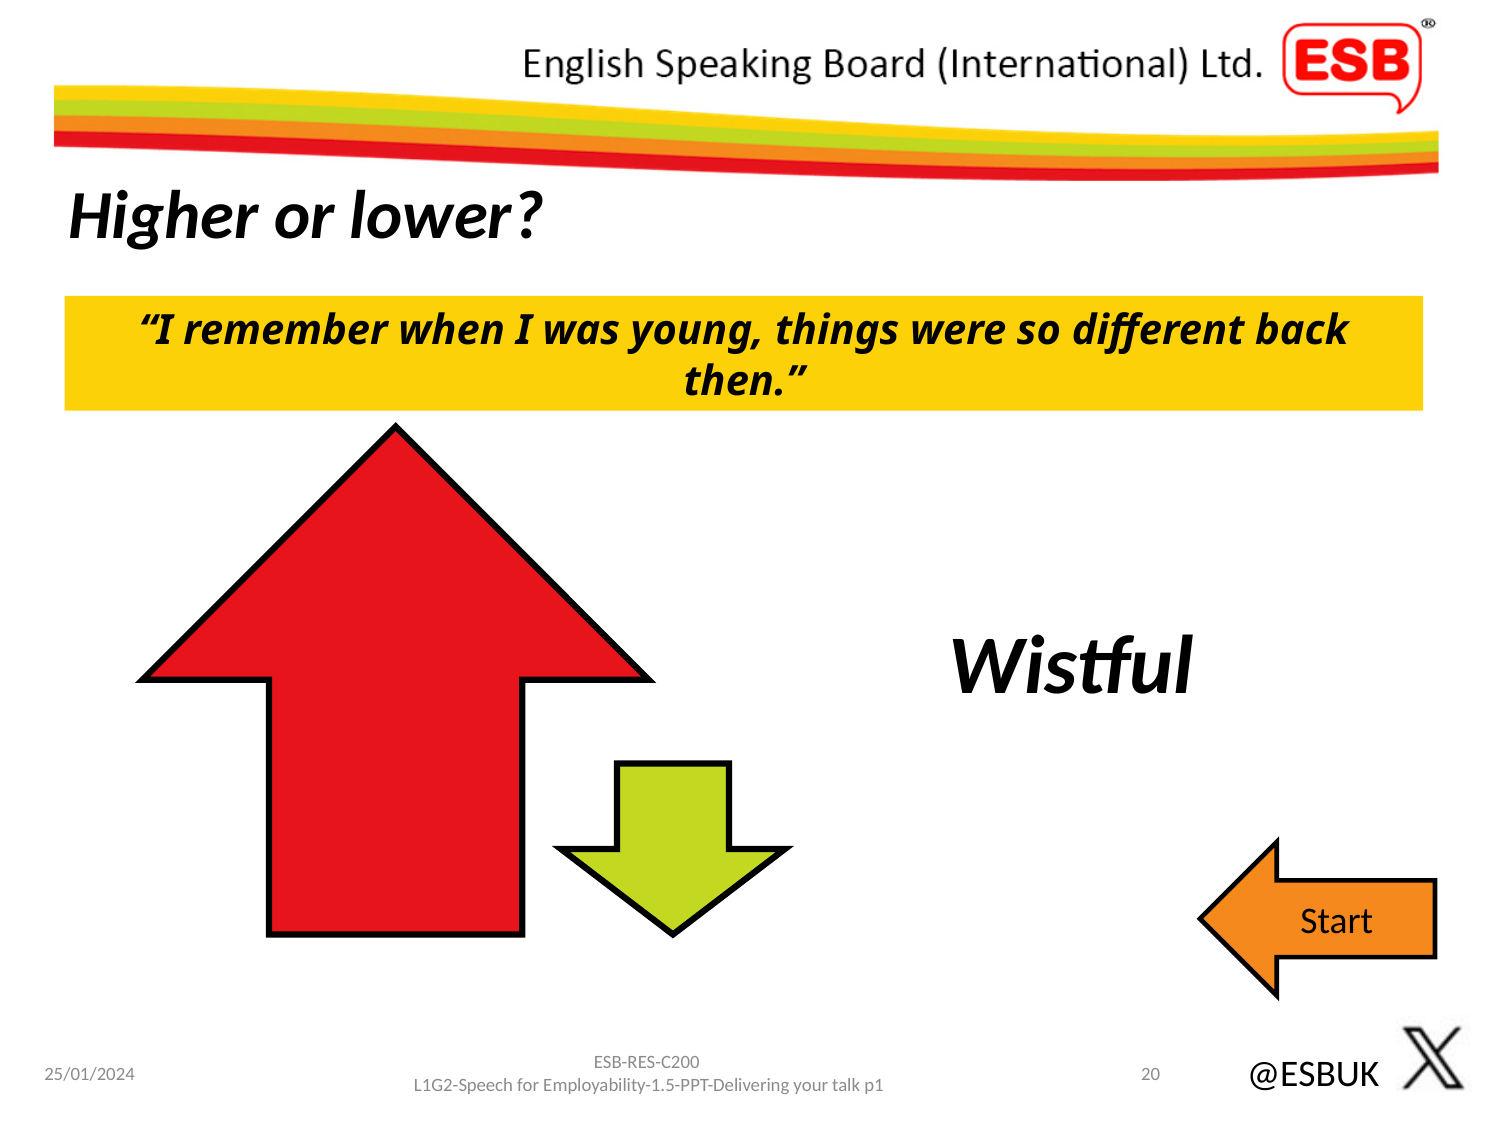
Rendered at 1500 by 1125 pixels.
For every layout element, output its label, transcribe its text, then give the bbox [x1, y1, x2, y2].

text_box Start [1198, 839, 1437, 998]
title Higher or lower? [53, 168, 1347, 264]
text_box [557, 762, 788, 936]
text_box “I remember when I was young, things were so different back then.” [64, 295, 1424, 411]
picture [1395, 1015, 1476, 1102]
text_box [140, 425, 652, 936]
text_box Wistful [820, 602, 1323, 718]
slide_number 20 [930, 1042, 1176, 1103]
picture [0, 0, 1500, 189]
footer ESB-RES-C200 L1G2-Speech for Employability-1.5-PPT-Delivering your talk p1 [395, 1042, 902, 1103]
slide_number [29, 1042, 367, 1103]
